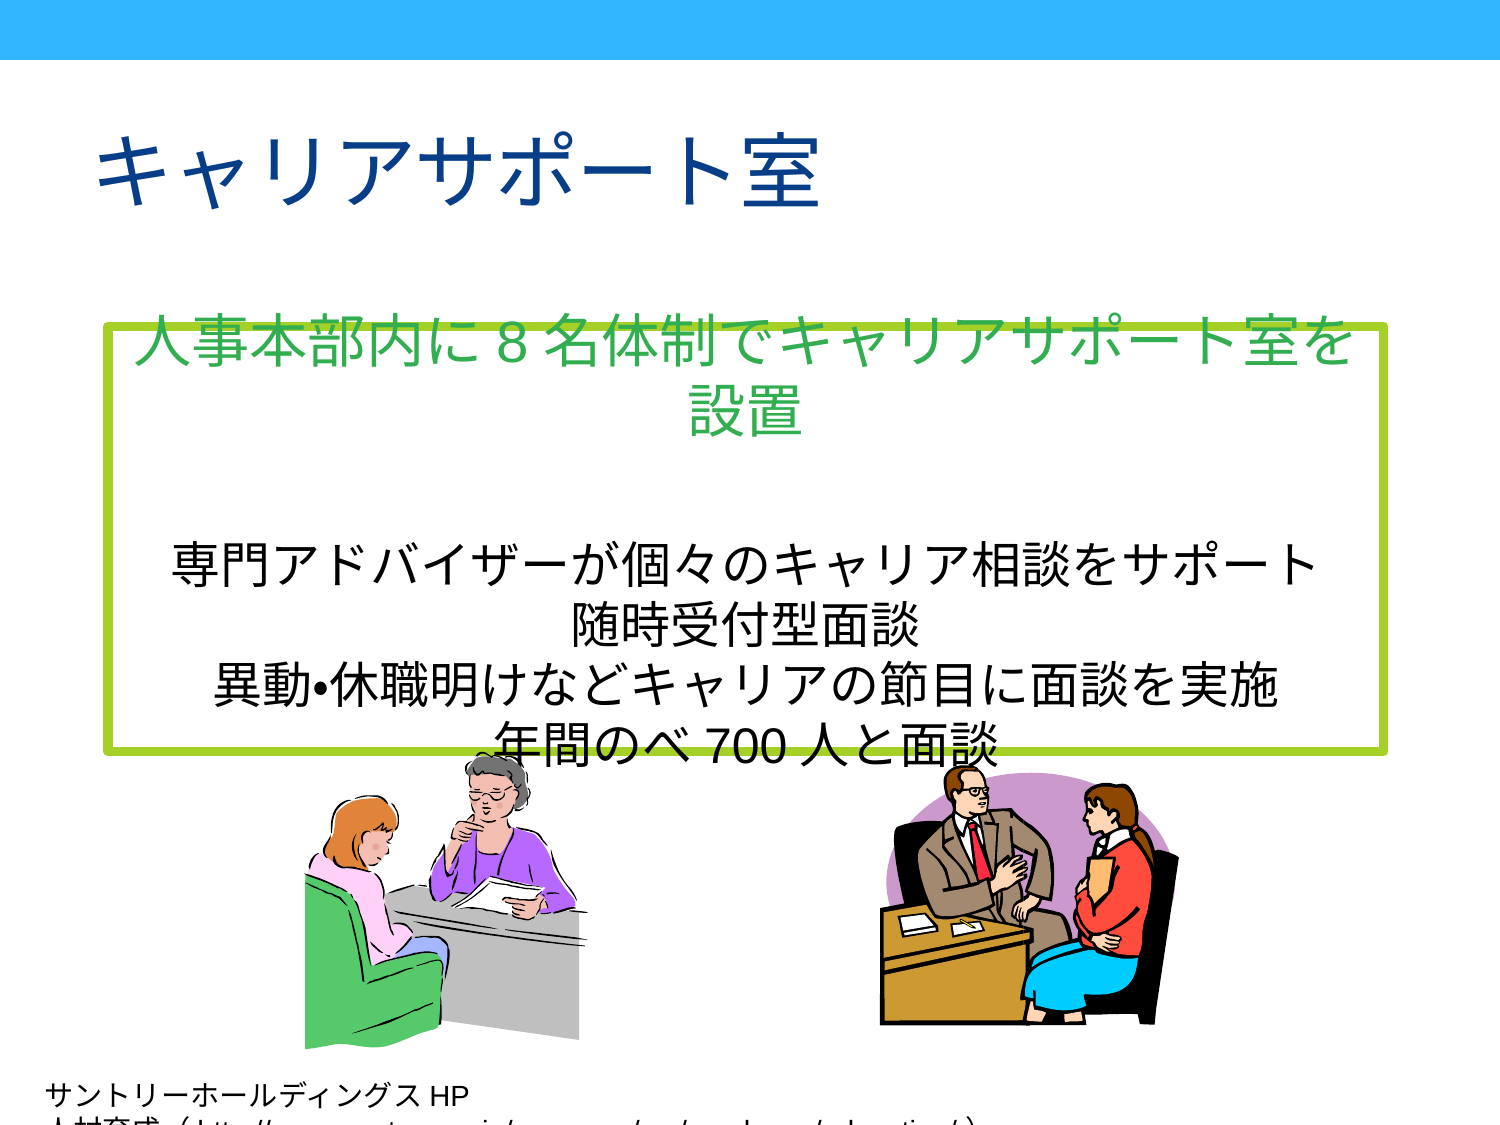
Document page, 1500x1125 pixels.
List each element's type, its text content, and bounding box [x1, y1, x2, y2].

text_box 人事本部内に8名体制でキャリアサポート室を設置 専門アドバイザーが個々のキャリア相談をサポート 随時受付型面談 異動・休職明けなどキャリアの節目に面談を実施 年間のべ700人と面談 [106, 324, 1386, 754]
title キャリアサポート室 [75, 87, 1425, 250]
text_box サントリーホールディングスHP 人材育成（http://www.suntory.co.jp/company/csr/employee/education/） [29, 1070, 1447, 1125]
picture [301, 751, 589, 1050]
picture [879, 764, 1180, 1026]
